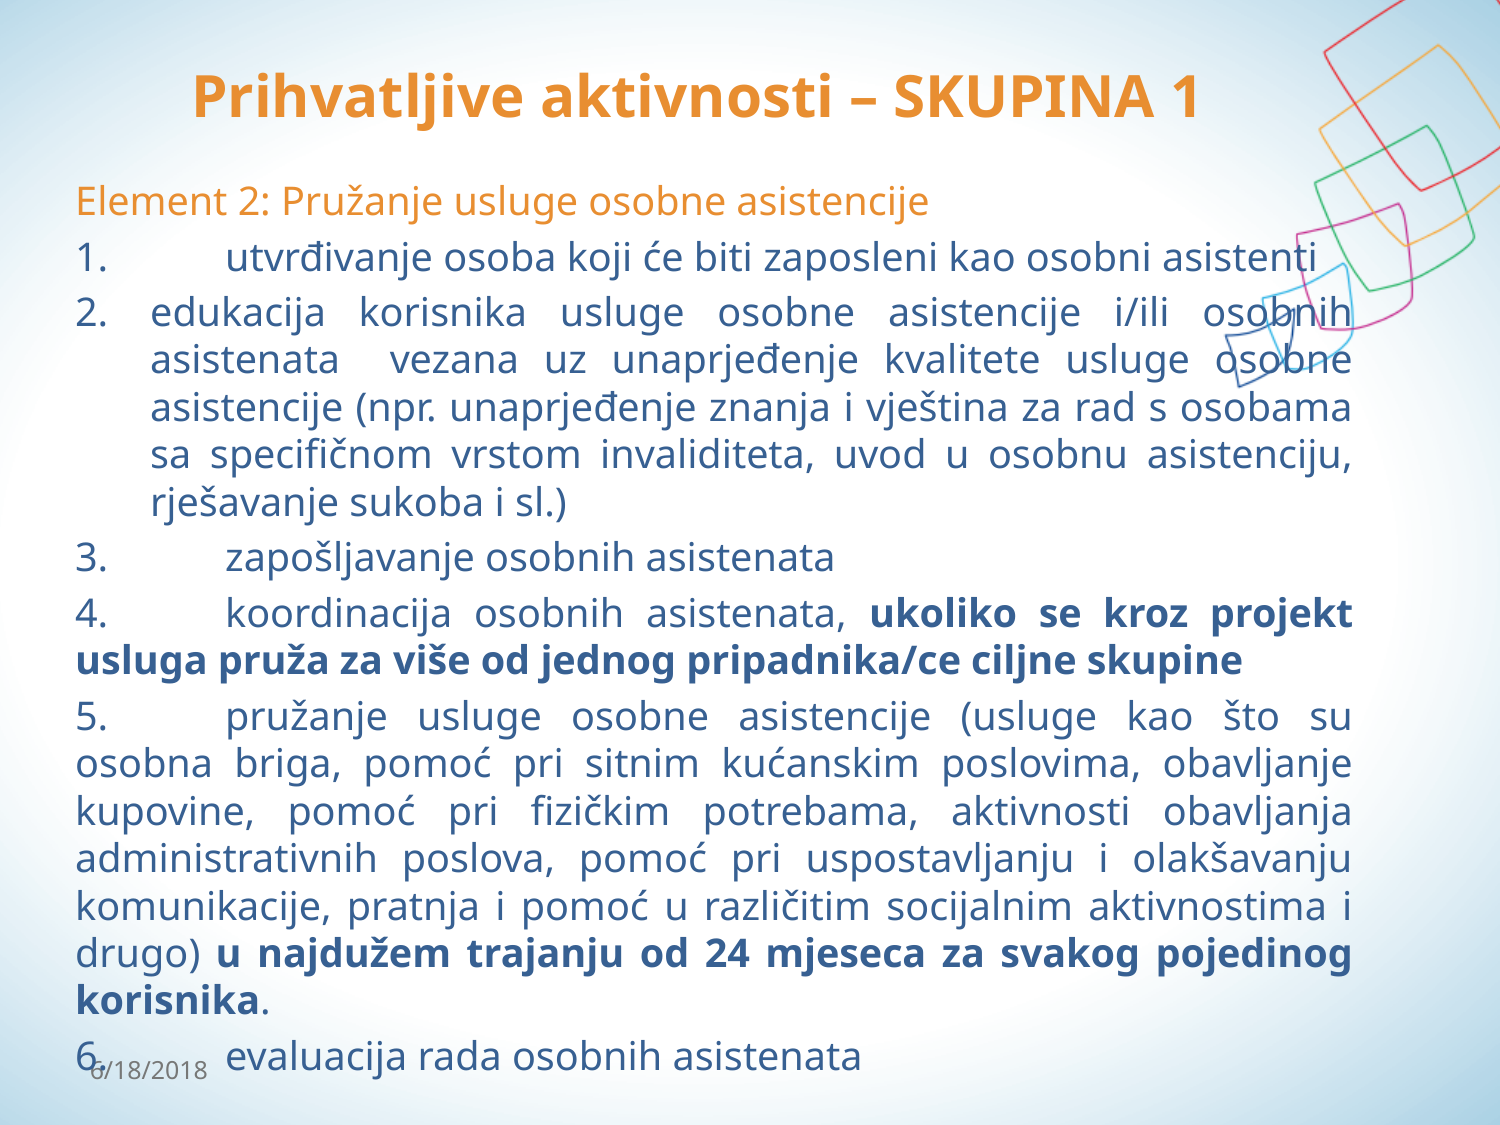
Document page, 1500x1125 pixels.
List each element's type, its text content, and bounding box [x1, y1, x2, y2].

title Prihvatljive aktivnosti – SKUPINA 1 [103, 0, 1292, 188]
text_box Element 2: Pružanje usluge osobne asistencije 1. utvrđivanje osoba koji će biti zaposleni kao osobni asistenti edukacija korisnika usluge osobne asistencije i/ili osobnih asistenata vezana uz unaprjeđenje kvalitete usluge osobne asistencije (npr. unaprjeđenje znanja i vještina za rad s osobama sa specifičnom vrstom invaliditeta, uvod u osobnu asistenciju, rješavanje sukoba i sl.) 3. zapošljavanje osobnih asistenata 4. koordinacija osobnih asistenata, ukoliko se kroz projekt usluga pruža za više od jednog pripadnika/ce ciljne skupine 5. pružanje usluge osobne asistencije (usluge kao što su osobna briga, pomoć pri sitnim kućanskim poslovima, obavljanje kupovine, pomoć pri fizičkim potrebama, aktivnosti obavljanja administrativnih poslova, pomoć pri uspostavljanju i olakšavanju komunikacije, pratnja i pomoć u različitim socijalnim aktivnostima i drugo) u najdužem trajanju od 24 mjeseca za svakog pojedinog korisnika. 6. evaluacija rada osobnih asistenata [60, 168, 1369, 1020]
